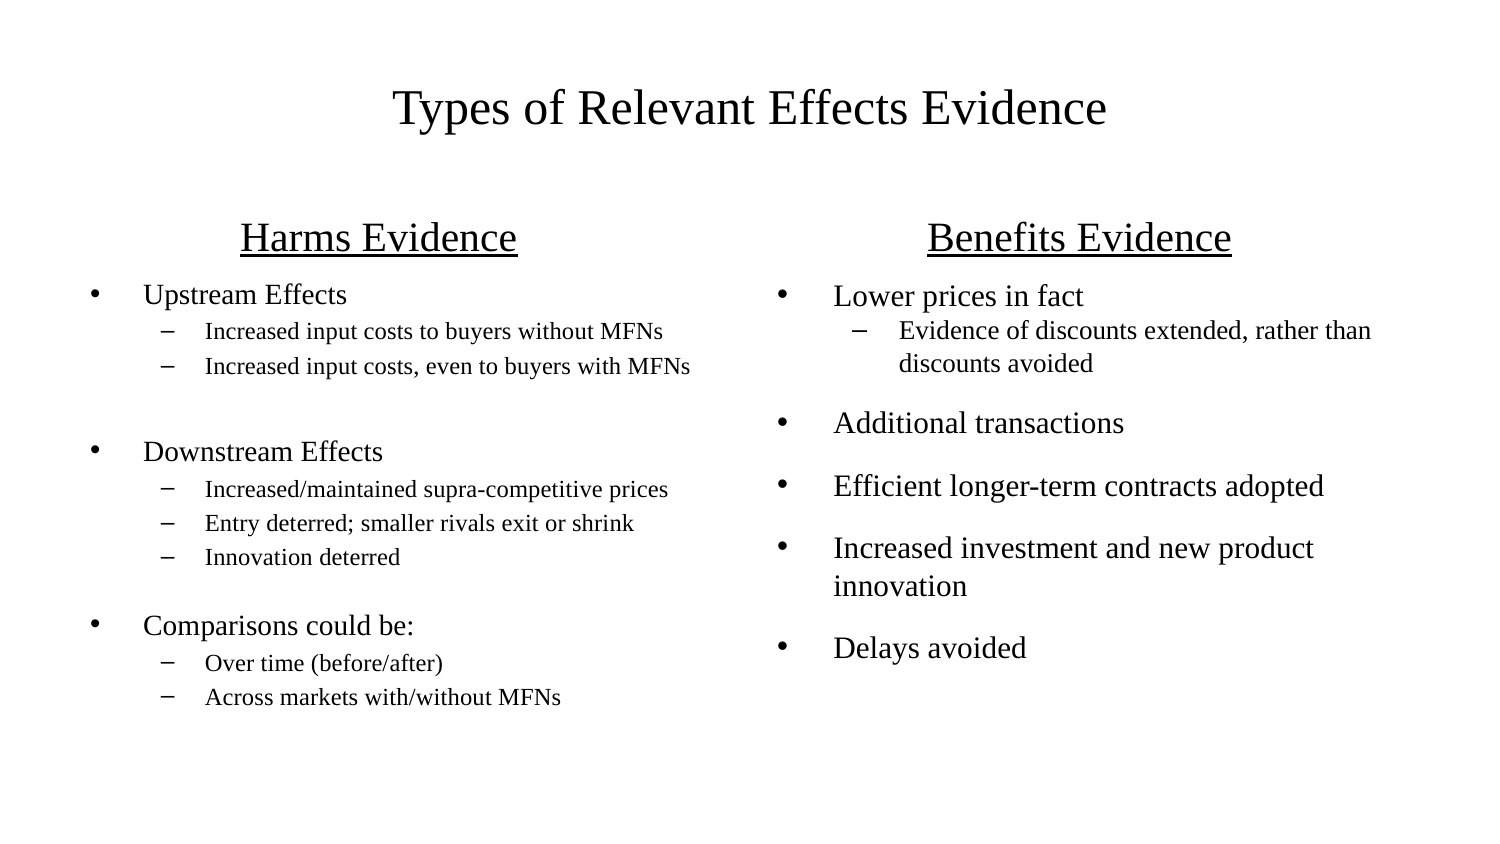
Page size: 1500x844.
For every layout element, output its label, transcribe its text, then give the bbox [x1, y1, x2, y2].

list Benefits Evidence [761, 188, 1425, 267]
title Types of Relevant Effects Evidence [75, 33, 1425, 175]
list Lower prices in fact Evidence of discounts extended, rather than discounts avoided Additional transactions Efficient longer-term contracts adopted Increased investment and new product innovation Delays avoided [761, 267, 1425, 822]
list Harms Evidence [75, 188, 738, 267]
list Upstream Effects Increased input costs to buyers without MFNs Increased input costs, even to buyers with MFNs Downstream Effects Increased/maintained supra-competitive prices Entry deterred; smaller rivals exit or shrink Innovation deterred Comparisons could be: Over time (before/after) Across markets with/without MFNs [75, 267, 738, 754]
